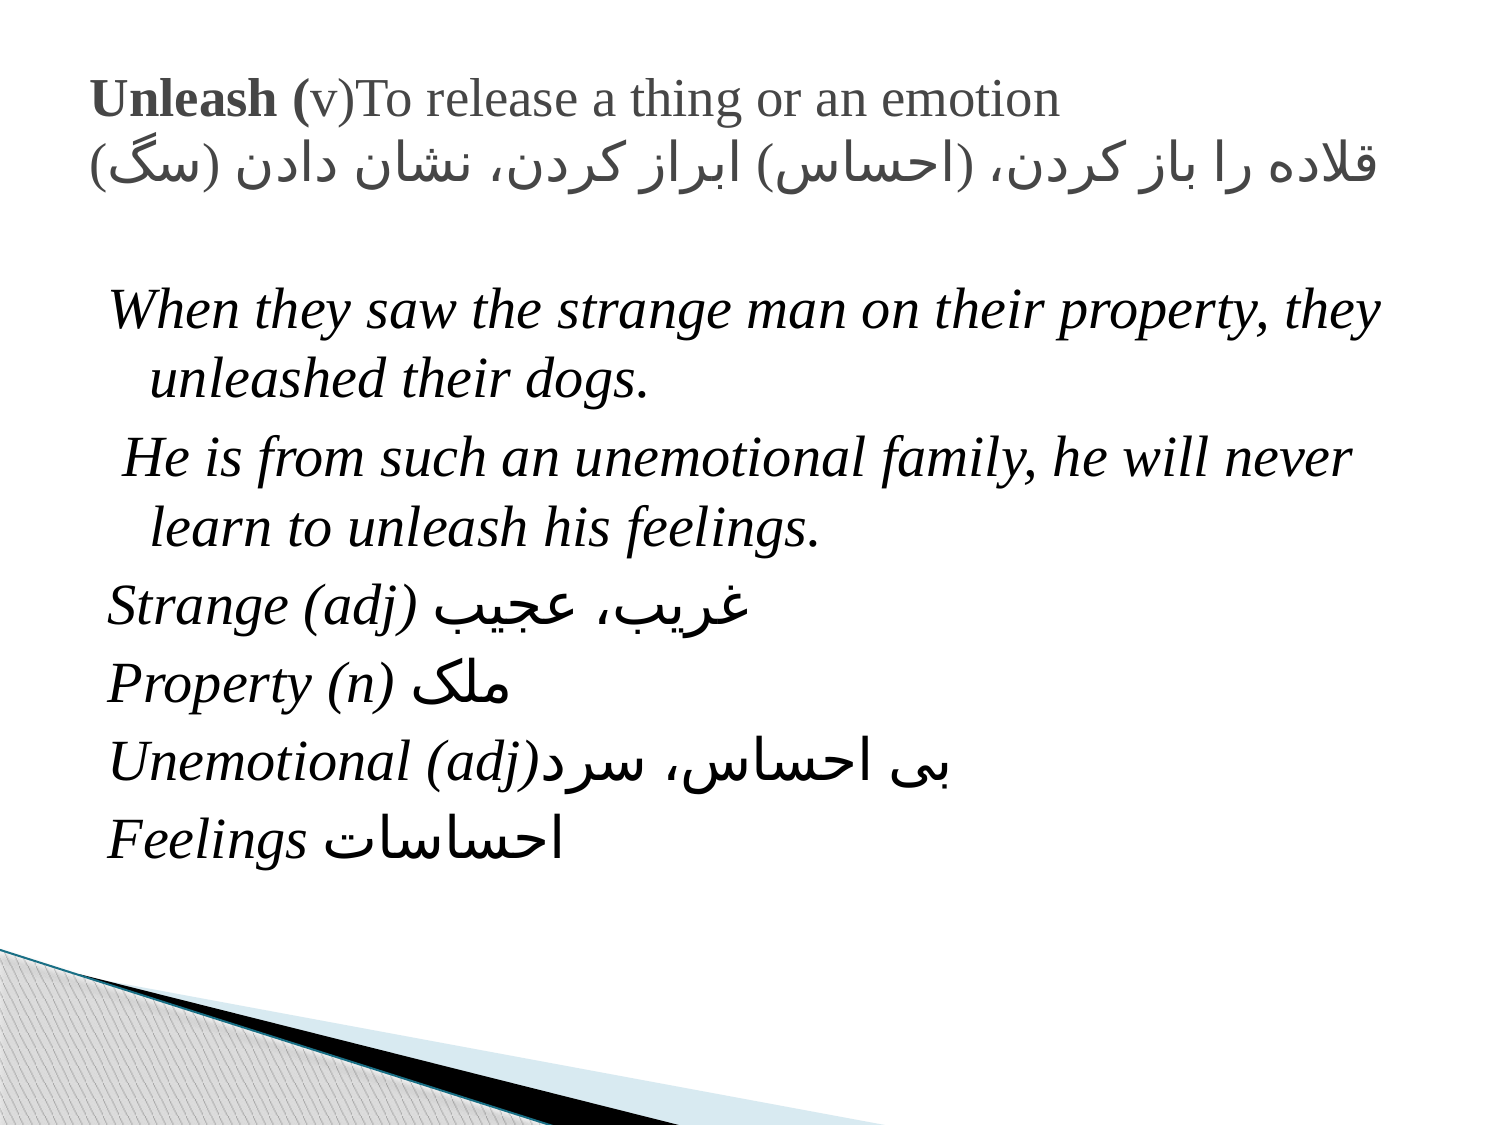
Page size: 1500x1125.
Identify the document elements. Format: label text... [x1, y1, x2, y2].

title Unleash (v)To release a thing or an emotion (سگ) قلاده را باز کردن، (احساس) ابراز کردن، نشان دادن [75, 45, 1425, 275]
list When they saw the strange man on their property, they unleashed their dogs. He is from such an unemotional family, he will never learn to unleash his feelings. Strange (adj) غریب، عجیب Property (n) ملک Unemotional (adj)بی احساس، سرد Feelings احساسات [75, 275, 1425, 986]
